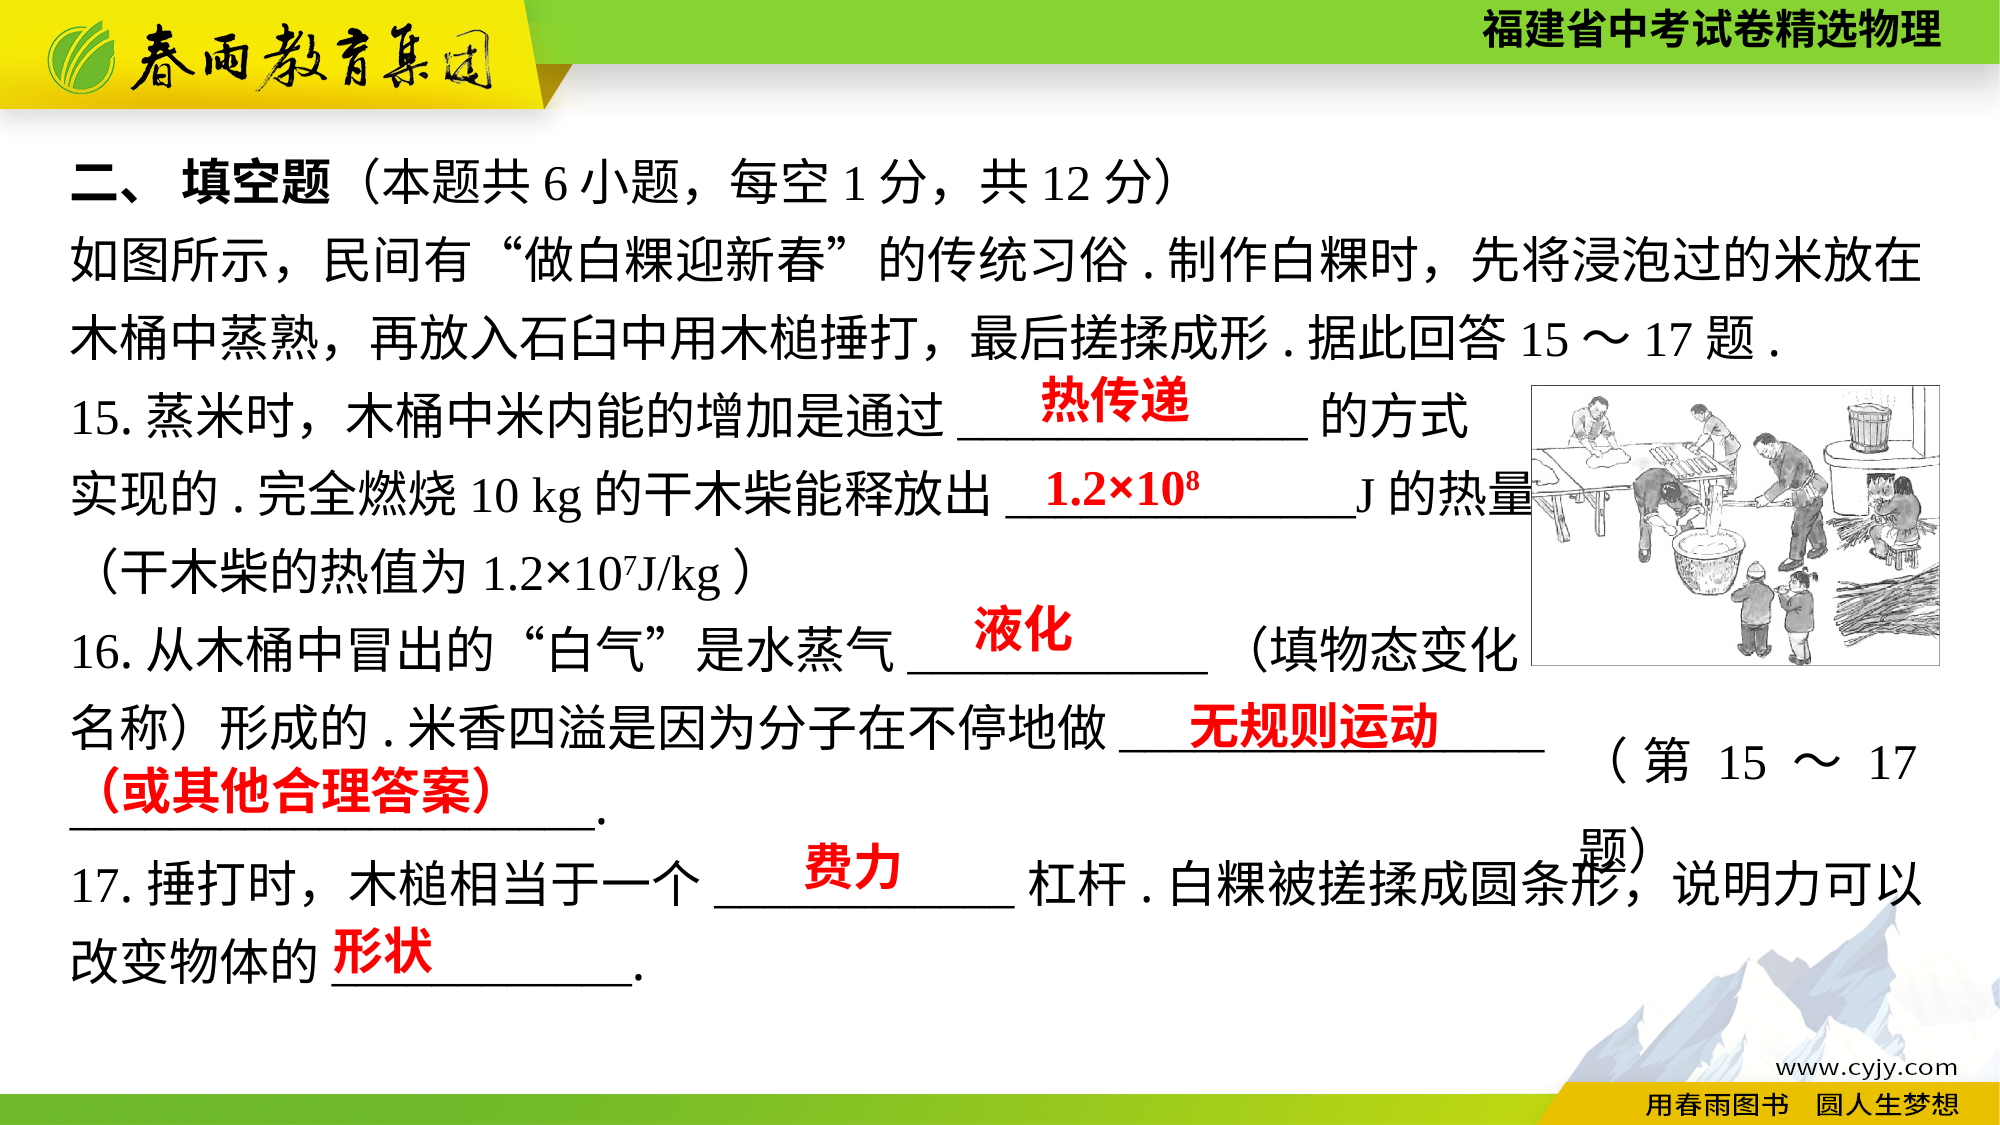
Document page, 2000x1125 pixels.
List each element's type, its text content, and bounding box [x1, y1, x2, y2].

text_box 液化 [958, 590, 1139, 665]
text_box （第15～17题） [1564, 692, 1944, 798]
text_box 热传递 [1025, 361, 1255, 437]
text_box 1.2×108 [1029, 448, 1216, 524]
text_box 形状 [268, 911, 449, 987]
picture [0, 0, 2000, 1125]
list 二、 填空题（本题共6小题，每空1分，共12分） 如图所示，民间有“做白粿迎新春”的传统习俗.制作白粿时，先将浸泡过的米放在木桶中蒸熟，再放入石臼中用木槌捶打，最后搓揉成形.据此回答15～17题. 15.蒸米时，木桶中米内能的增加是通过______________的方式 实现的.完全燃烧10 kg的干木柴能释放出______________J的热量. （干木柴的热值为1.2×107J/kg） 16.从木桶中冒出的“白气”是水蒸气____________（填物态变化 名称）形成的.米香四溢是因为分子在不停地做_________________ _____________________. 17.捶打时，木槌相当于一个____________杠杆.白粿被搓揉成圆条形，说明力可以改变物体的____________. [54, 125, 1939, 1007]
text_box （或其他合理答案） [56, 752, 536, 827]
text_box 无规则运动 [1124, 656, 1455, 762]
text_box 费力 [788, 827, 918, 903]
